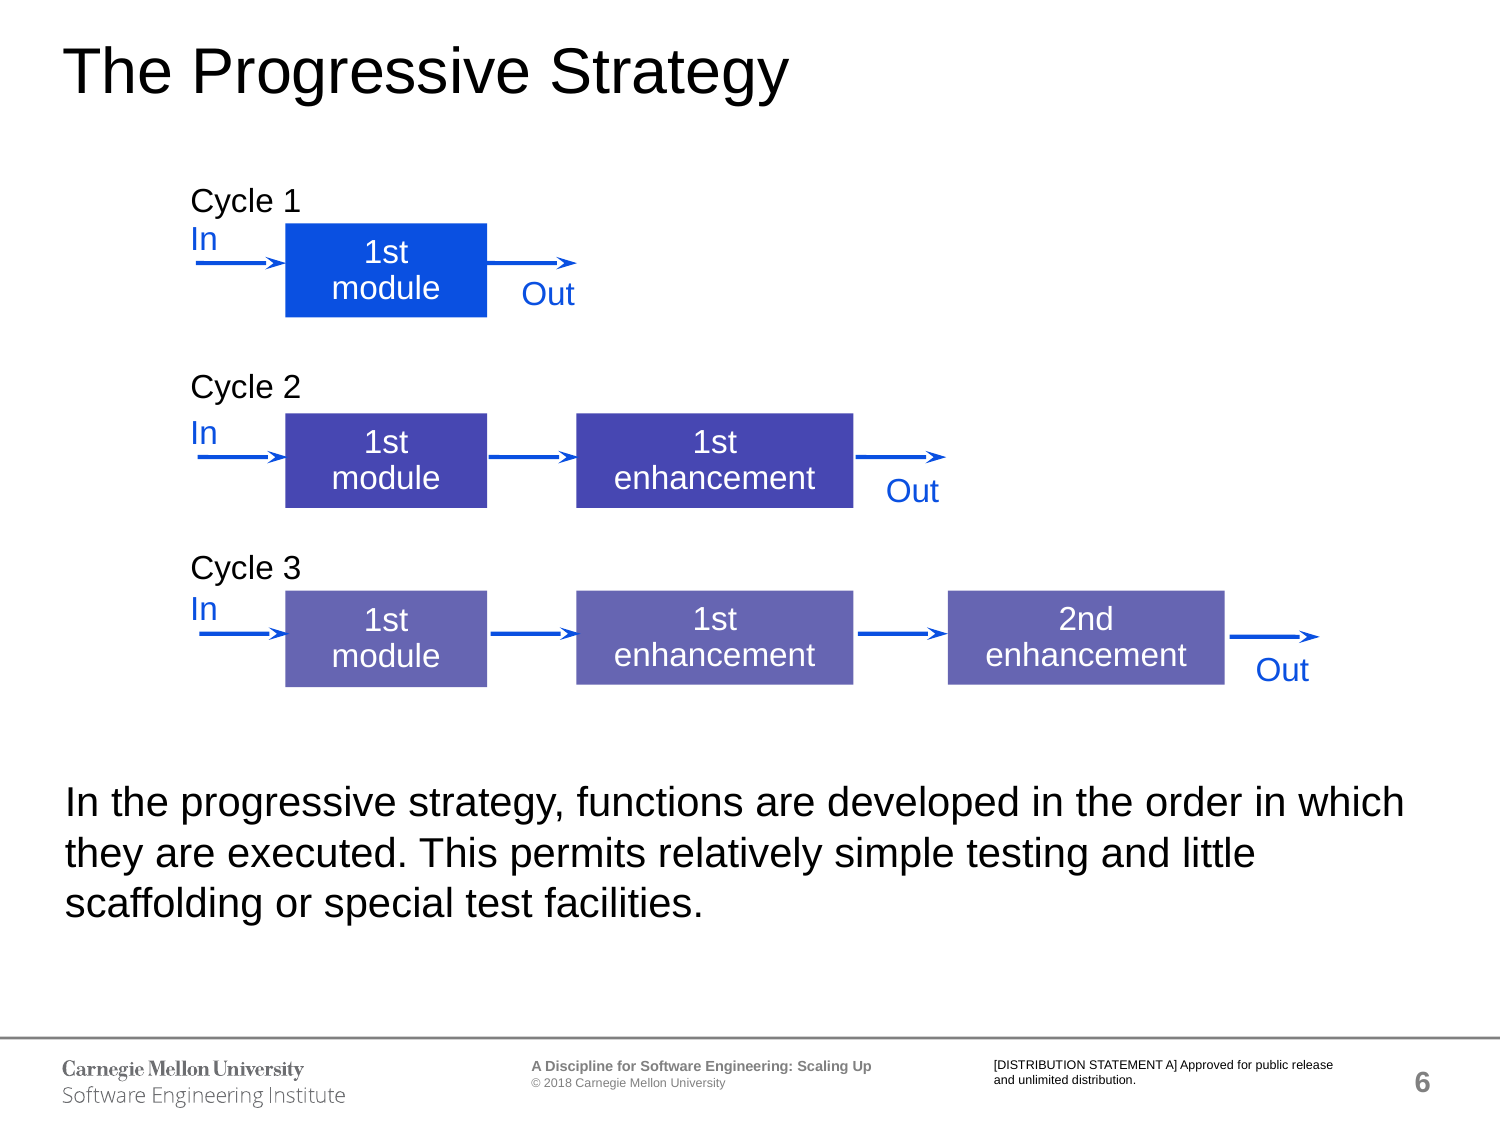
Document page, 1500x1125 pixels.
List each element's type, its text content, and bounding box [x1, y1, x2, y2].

text_box In the progressive strategy, functions are developed in the order in which they are executed. This permits relatively simple testing and little scaffolding or special test facilities. [47, 766, 1432, 934]
title The Progressive Strategy [62, 37, 1338, 182]
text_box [172, 176, 1326, 697]
